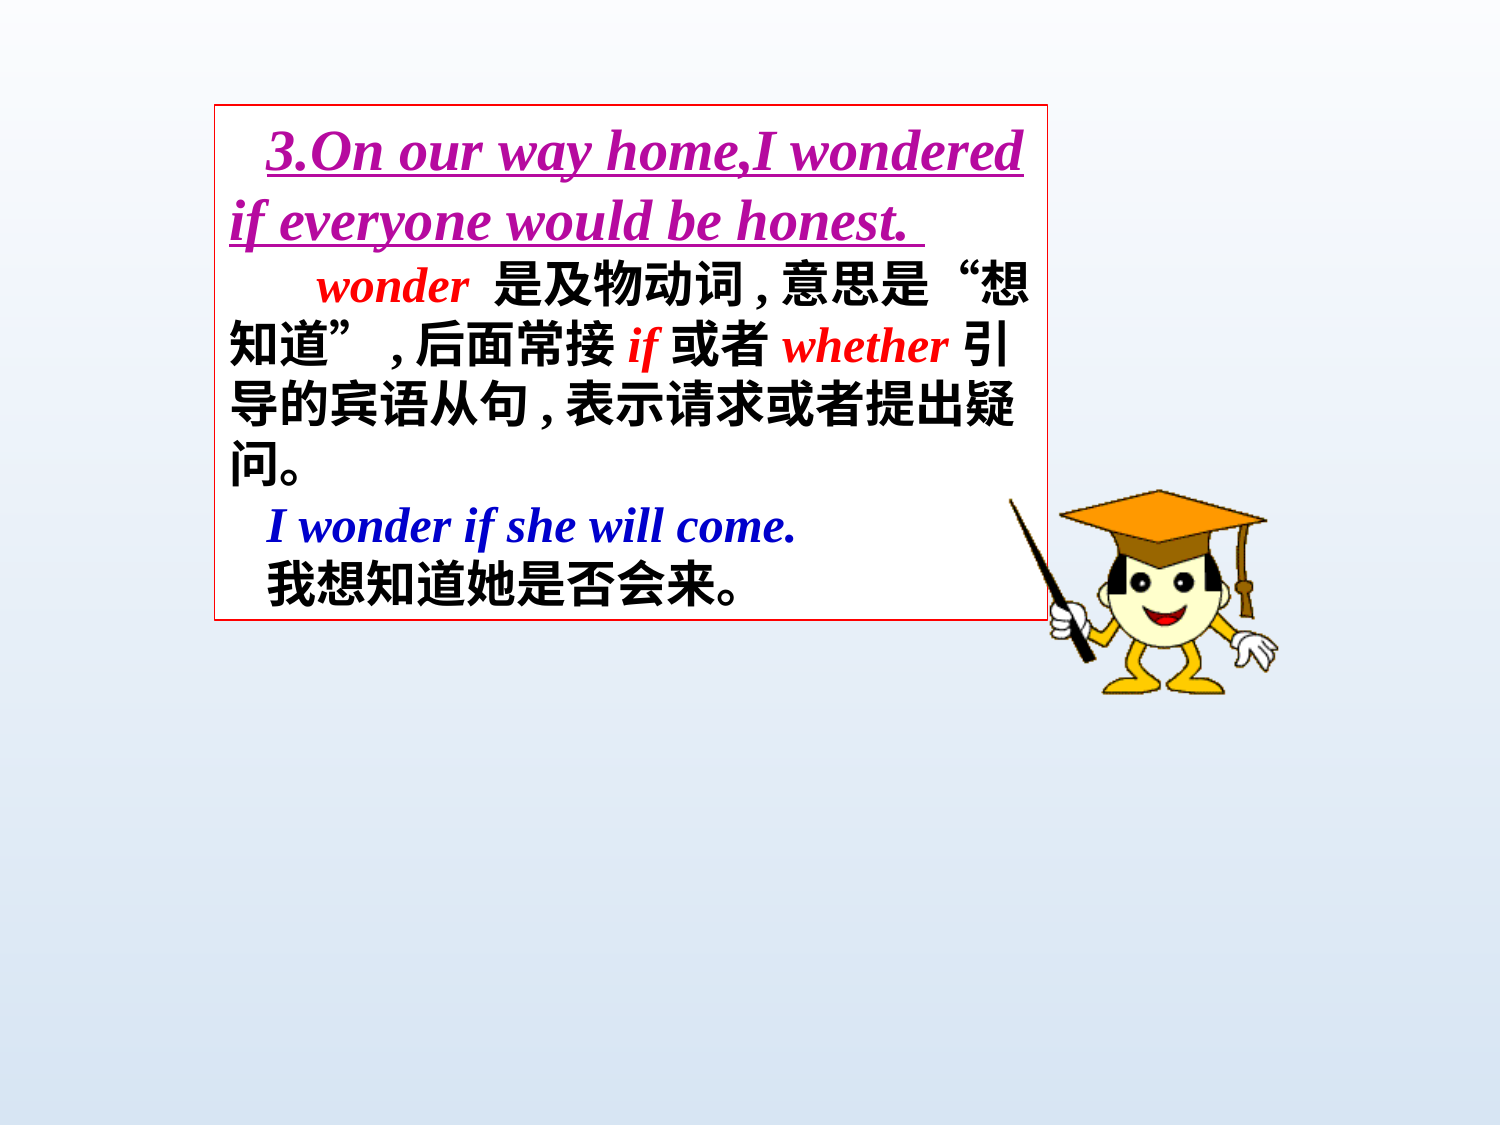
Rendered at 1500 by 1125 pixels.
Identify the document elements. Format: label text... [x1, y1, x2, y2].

text_box 3.On our way home,I wondered if everyone would be honest. wonder 是及物动词,意思是“想知道”,后面常接if或者whether引导的宾语从句,表示请求或者提出疑问。 I wonder if she will come. 我想知道她是否会来。 [214, 105, 1048, 620]
picture [988, 474, 1302, 709]
